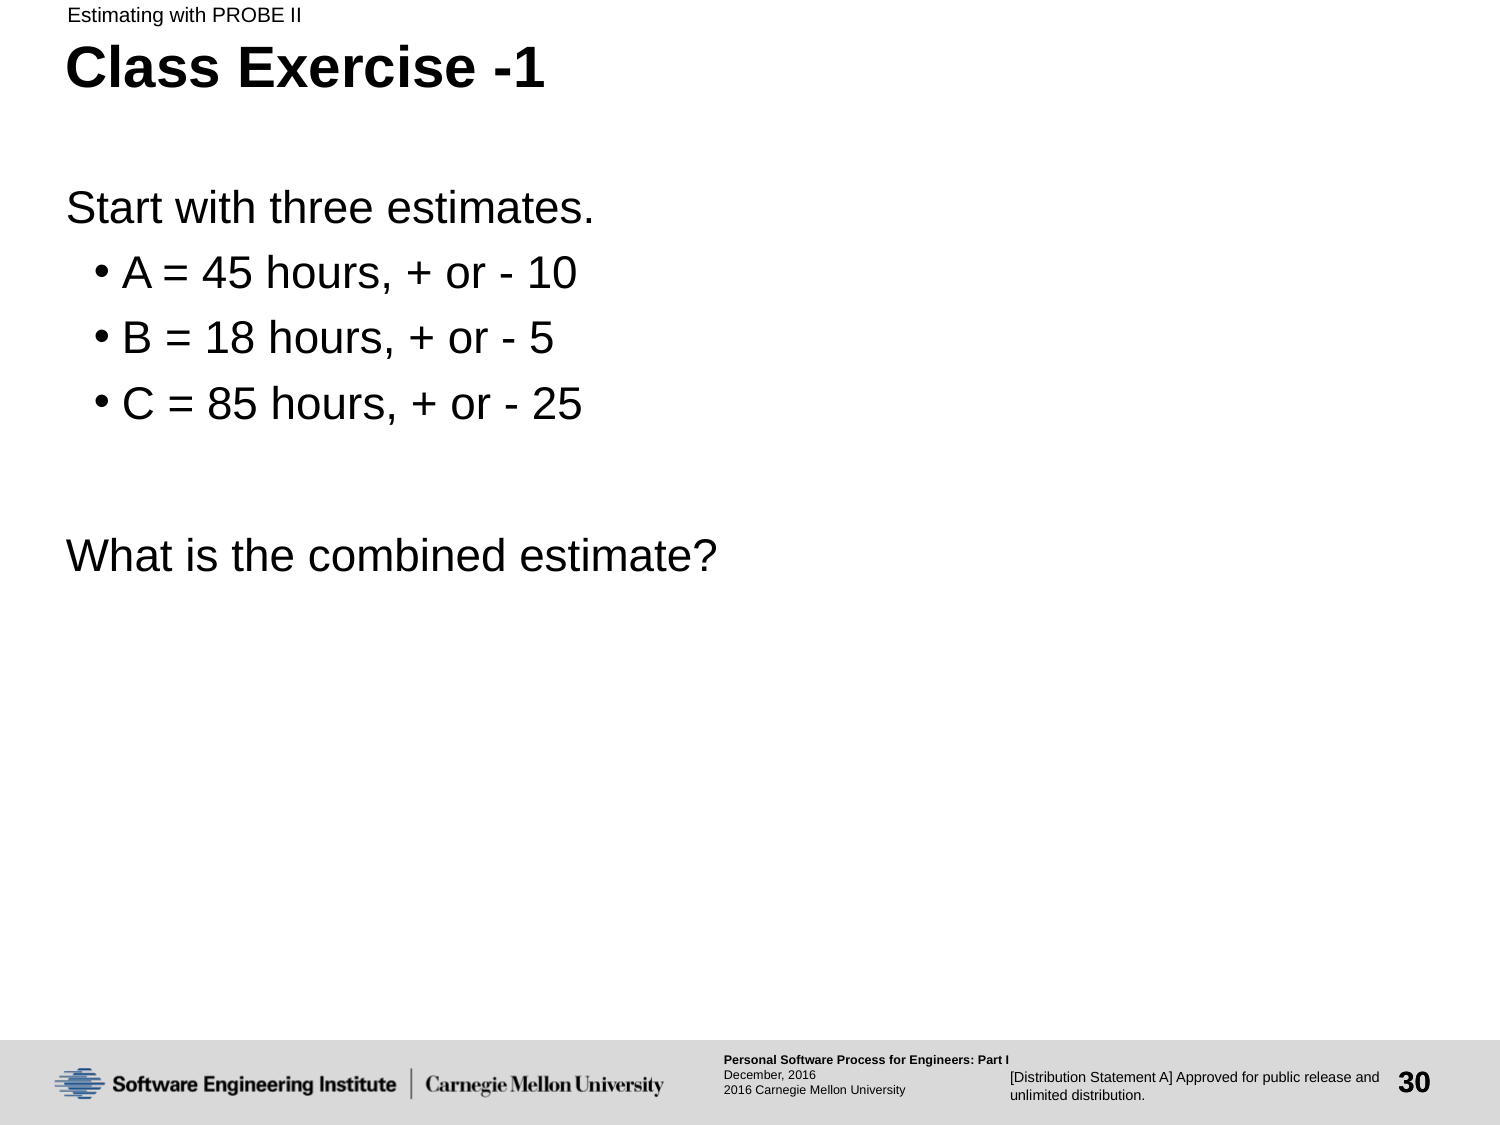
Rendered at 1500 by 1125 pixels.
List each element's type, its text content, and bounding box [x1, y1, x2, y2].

text_box Estimating with PROBE II [67, 1, 752, 27]
picture [46, 1061, 673, 1104]
title Class Exercise -1 [65, 37, 1313, 148]
list Start with three estimates. A = 45 hours, + or - 10 B = 18 hours, + or - 5 C = 85 hours, + or - 25 What is the combined estimate? [65, 177, 1431, 1000]
